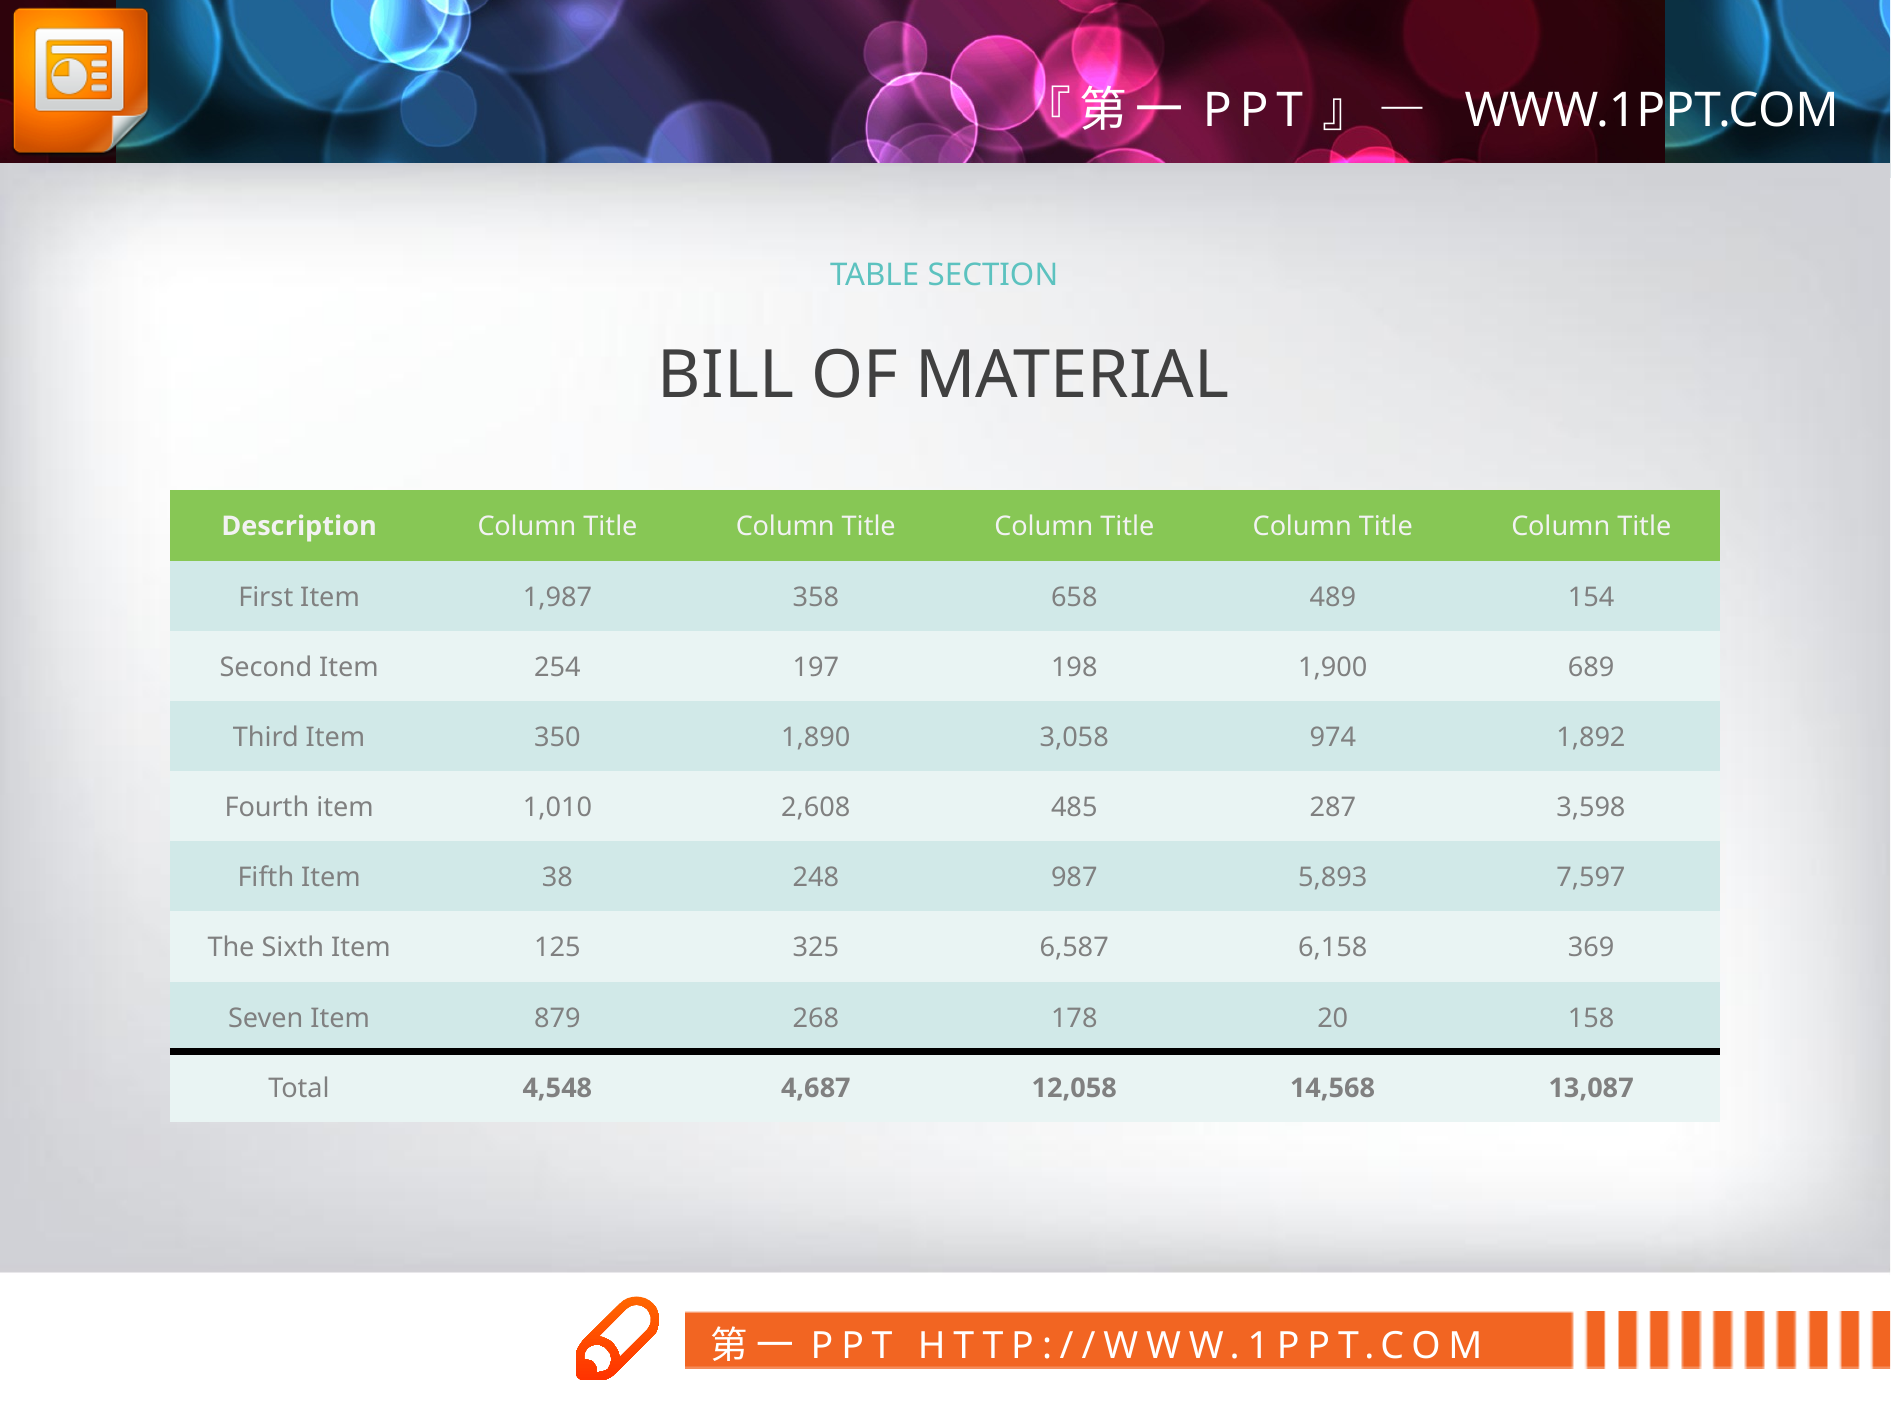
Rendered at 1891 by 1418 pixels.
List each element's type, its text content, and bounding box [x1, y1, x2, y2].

table_cell 1,892 [1462, 701, 1720, 771]
table_header Column Title [945, 490, 1203, 561]
table_cell 12,058 [945, 1055, 1203, 1122]
table_cell 1,010 [428, 771, 687, 841]
table_cell 369 [1462, 911, 1720, 982]
table_cell 1,890 [687, 701, 945, 771]
table_cell Seven Item [170, 982, 428, 1048]
table_header Column Title [428, 490, 687, 561]
table_cell 325 [687, 911, 945, 982]
table_cell 485 [945, 771, 1203, 841]
table_cell 287 [1203, 771, 1462, 841]
table_cell The Sixth Item [170, 911, 428, 982]
table_cell 358 [687, 561, 945, 631]
table_cell 2,608 [687, 771, 945, 841]
table_cell 38 [428, 841, 687, 911]
table_cell 5,893 [1203, 841, 1462, 911]
table_cell First Item [170, 561, 428, 631]
table_cell 248 [687, 841, 945, 911]
table_cell 3,058 [945, 701, 1203, 771]
table_cell 489 [1203, 561, 1462, 631]
table_cell 197 [687, 631, 945, 701]
table_cell 1,987 [428, 561, 687, 631]
table_cell 6,587 [945, 911, 1203, 982]
table_cell 13,087 [1462, 1055, 1720, 1122]
table_cell 658 [945, 561, 1203, 631]
table_cell Second Item [170, 631, 428, 701]
table_header Description [170, 490, 428, 561]
table_cell 268 [687, 982, 945, 1048]
table_cell Total [170, 1055, 428, 1122]
table_cell 4,548 [428, 1055, 687, 1122]
table_cell 178 [945, 982, 1203, 1048]
table_cell 7,597 [1462, 841, 1720, 911]
table_cell Third Item [170, 701, 428, 771]
table_cell 987 [945, 841, 1203, 911]
table_cell Fifth Item [170, 841, 428, 911]
table_cell 158 [1462, 982, 1720, 1048]
text_box BILL OF MATERIAL [94, 323, 1794, 393]
table_cell 6,158 [1203, 911, 1462, 982]
table_cell 20 [1203, 982, 1462, 1048]
table_cell 254 [428, 631, 687, 701]
table_cell 1,900 [1203, 631, 1462, 701]
table_cell 879 [428, 982, 687, 1048]
table_header Column Title [1462, 490, 1720, 561]
table_cell 4,687 [687, 1055, 945, 1122]
table_cell 689 [1462, 631, 1720, 701]
picture [0, 0, 1891, 1275]
picture [685, 1311, 1891, 1369]
table_header Column Title [687, 490, 945, 561]
table_header Column Title [1203, 490, 1462, 561]
table_cell 198 [945, 631, 1203, 701]
table_cell 350 [428, 701, 687, 771]
table_cell 154 [1462, 561, 1720, 631]
table_cell 974 [1203, 701, 1462, 771]
text_box TABLE SECTION [94, 246, 1794, 302]
table_cell Fourth item [170, 771, 428, 841]
table_cell 14,568 [1203, 1055, 1462, 1122]
table_cell 3,598 [1462, 771, 1720, 841]
table_cell 125 [428, 911, 687, 982]
